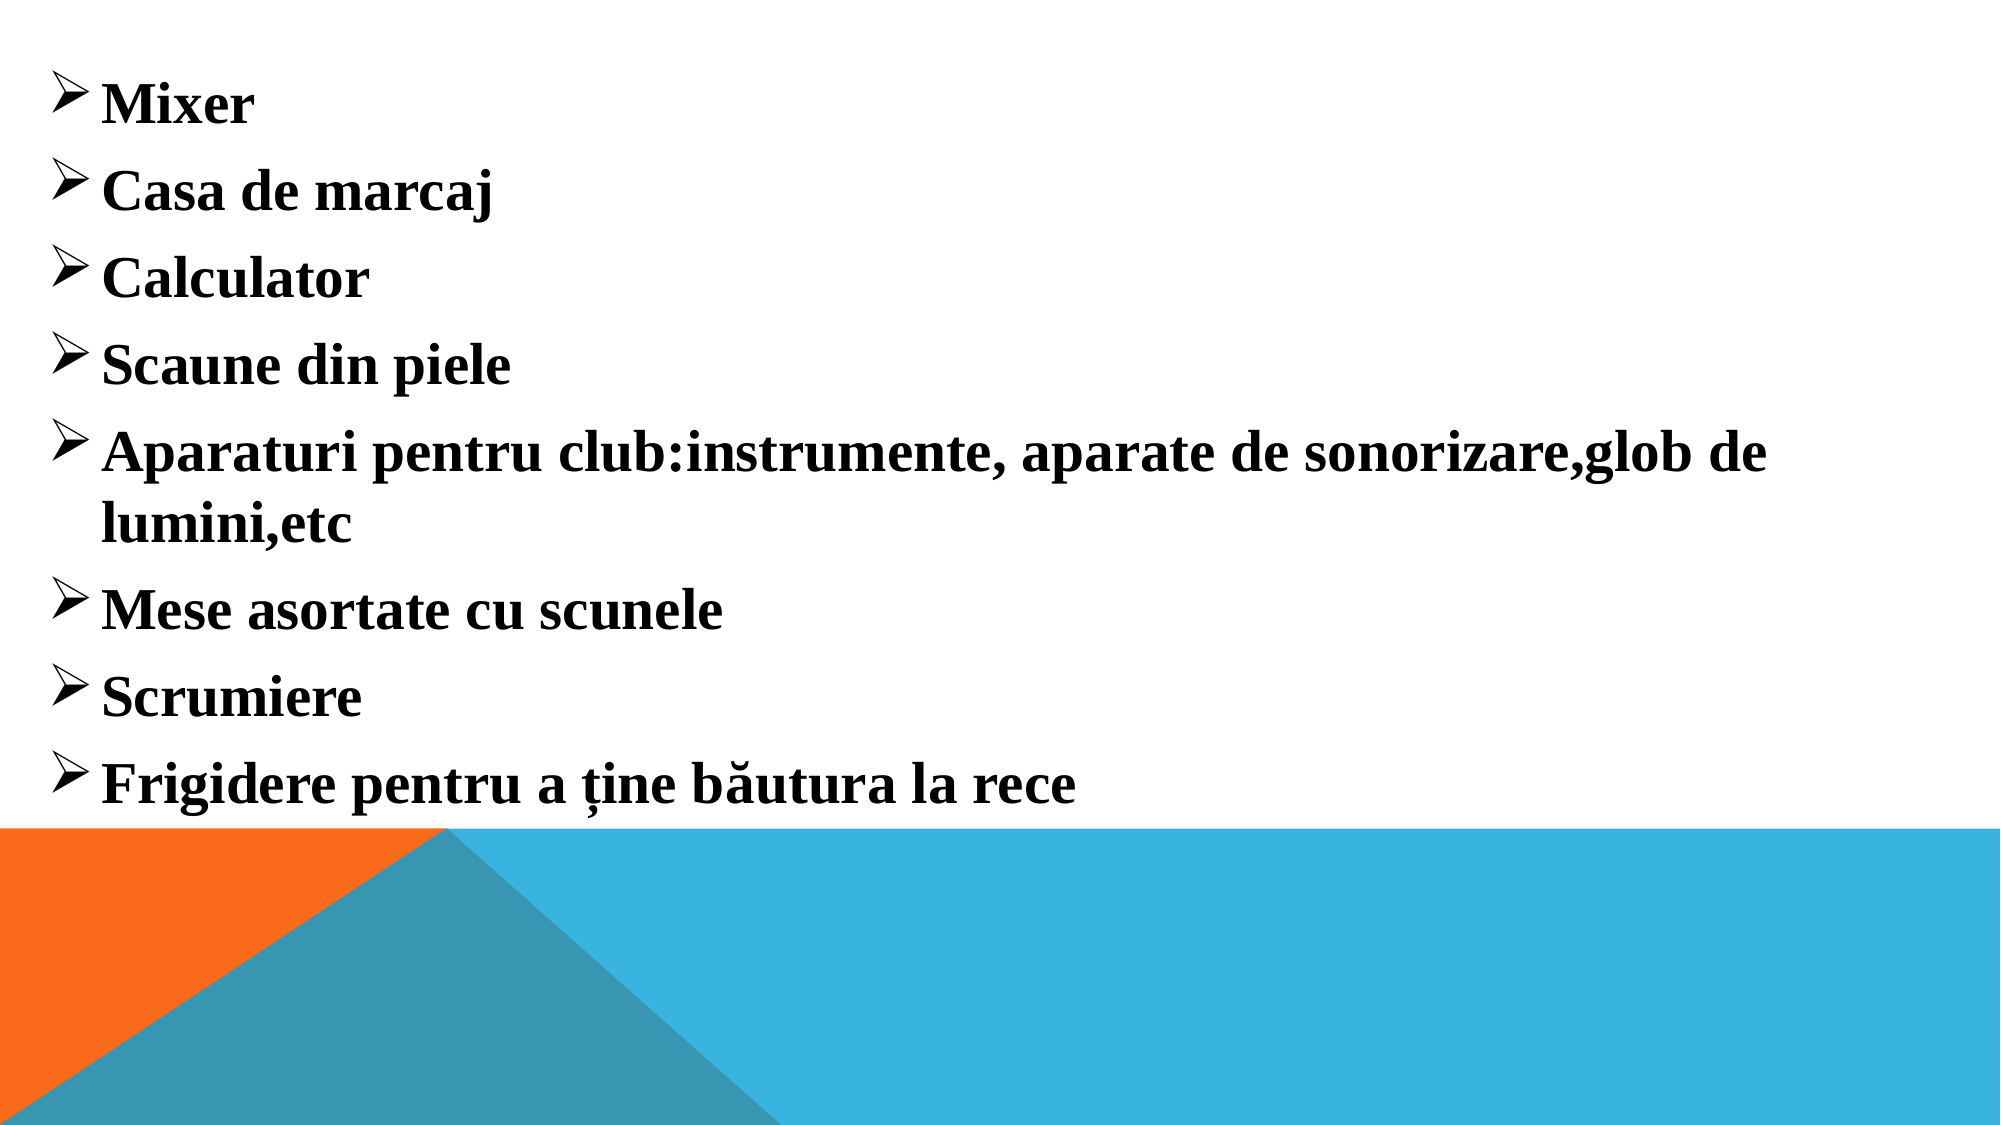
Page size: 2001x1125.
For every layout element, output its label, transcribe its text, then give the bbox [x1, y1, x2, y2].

list Mixer Casa de marcaj Calculator Scaune din piele Aparaturi pentru club:instrumente, aparate de sonorizare,glob de lumini,etc Mese asortate cu scunele Scrumiere Frigidere pentru a ține băutura la rece [32, 56, 1867, 825]
